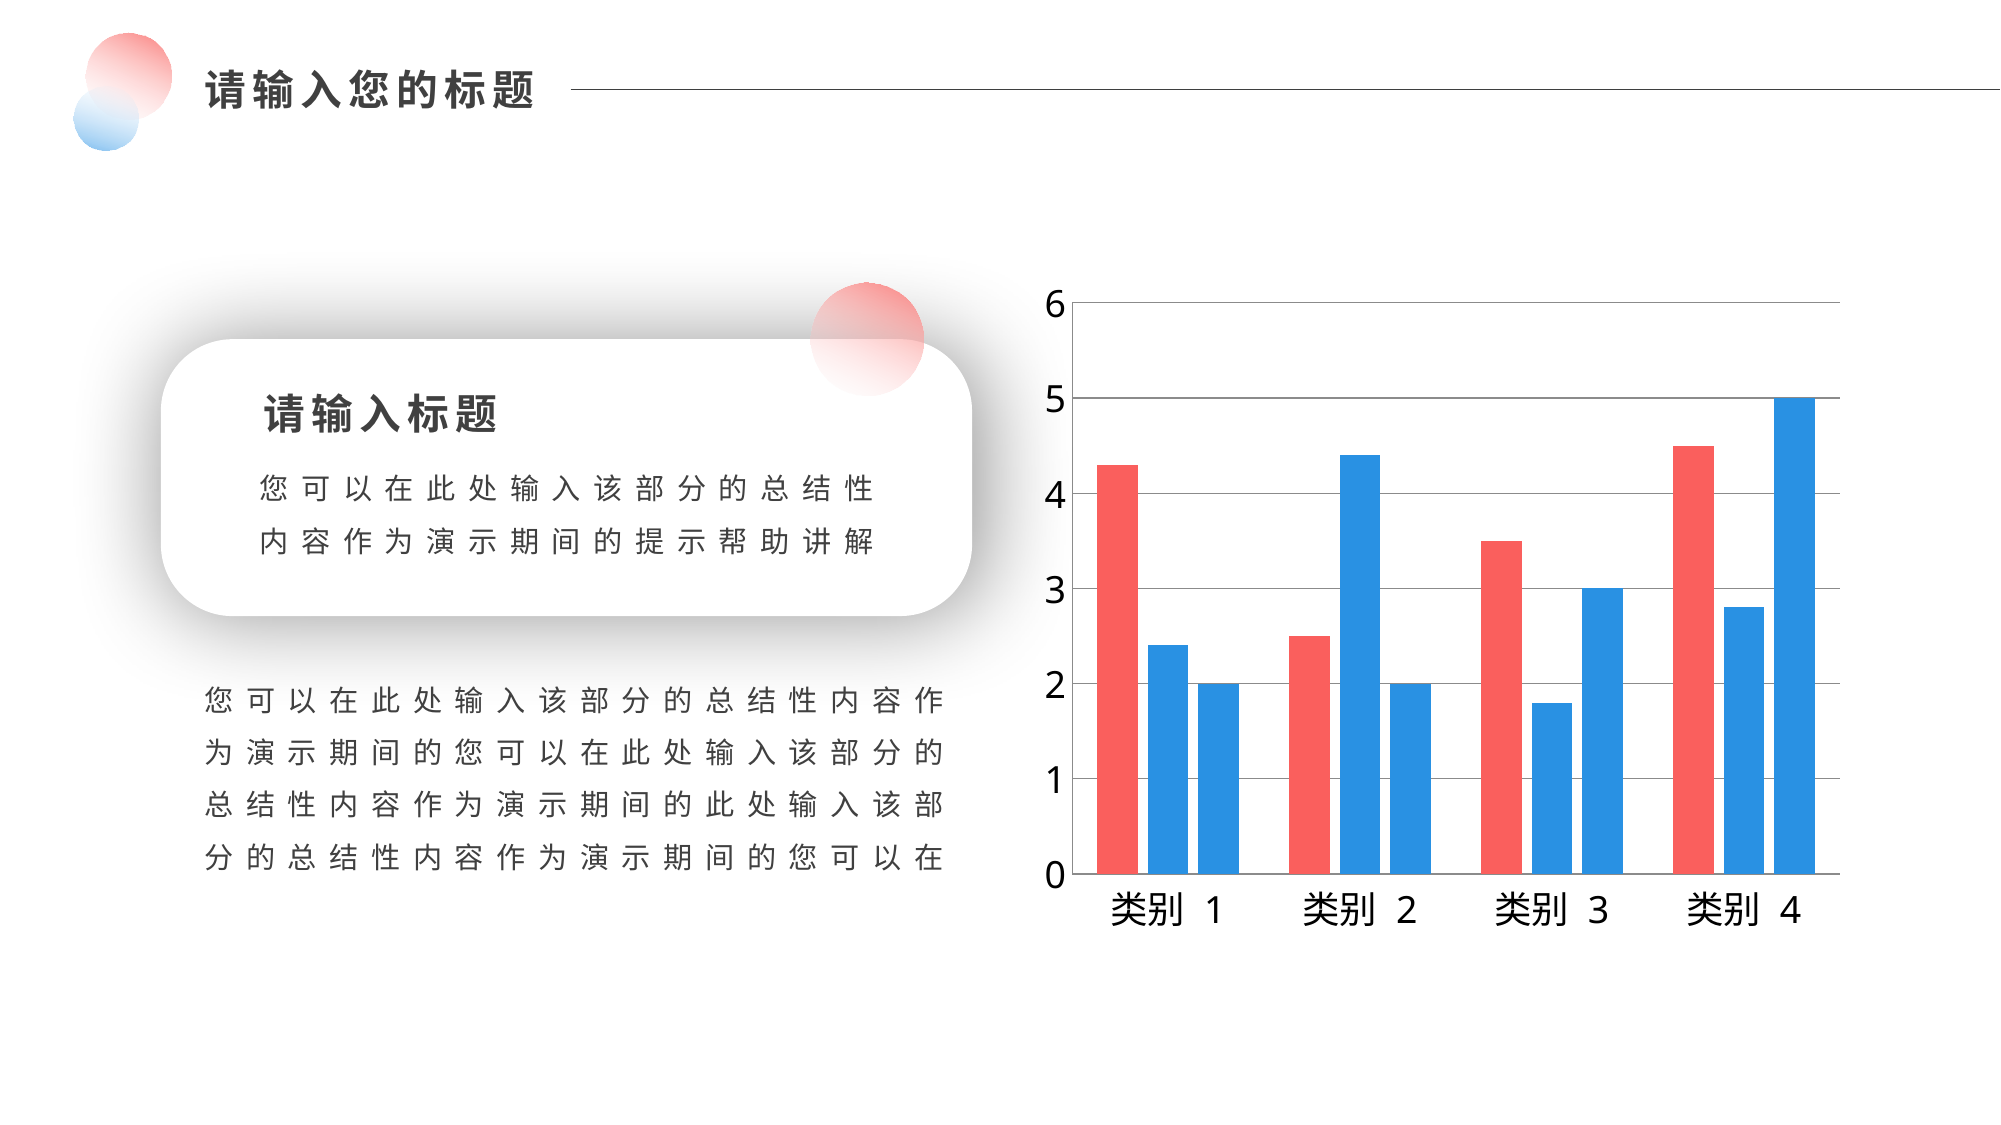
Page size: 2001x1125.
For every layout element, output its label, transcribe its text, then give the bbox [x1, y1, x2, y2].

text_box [160, 339, 973, 617]
text_box [809, 281, 925, 339]
text_box 您可以在此处输入该部分的总结性内容作为演示期间的您可以在此处输入该部分的总结性内容作为演示期间的此处输入该部分的总结性内容作为演示期间的您可以在 [189, 656, 1000, 882]
chart [1027, 263, 1857, 949]
